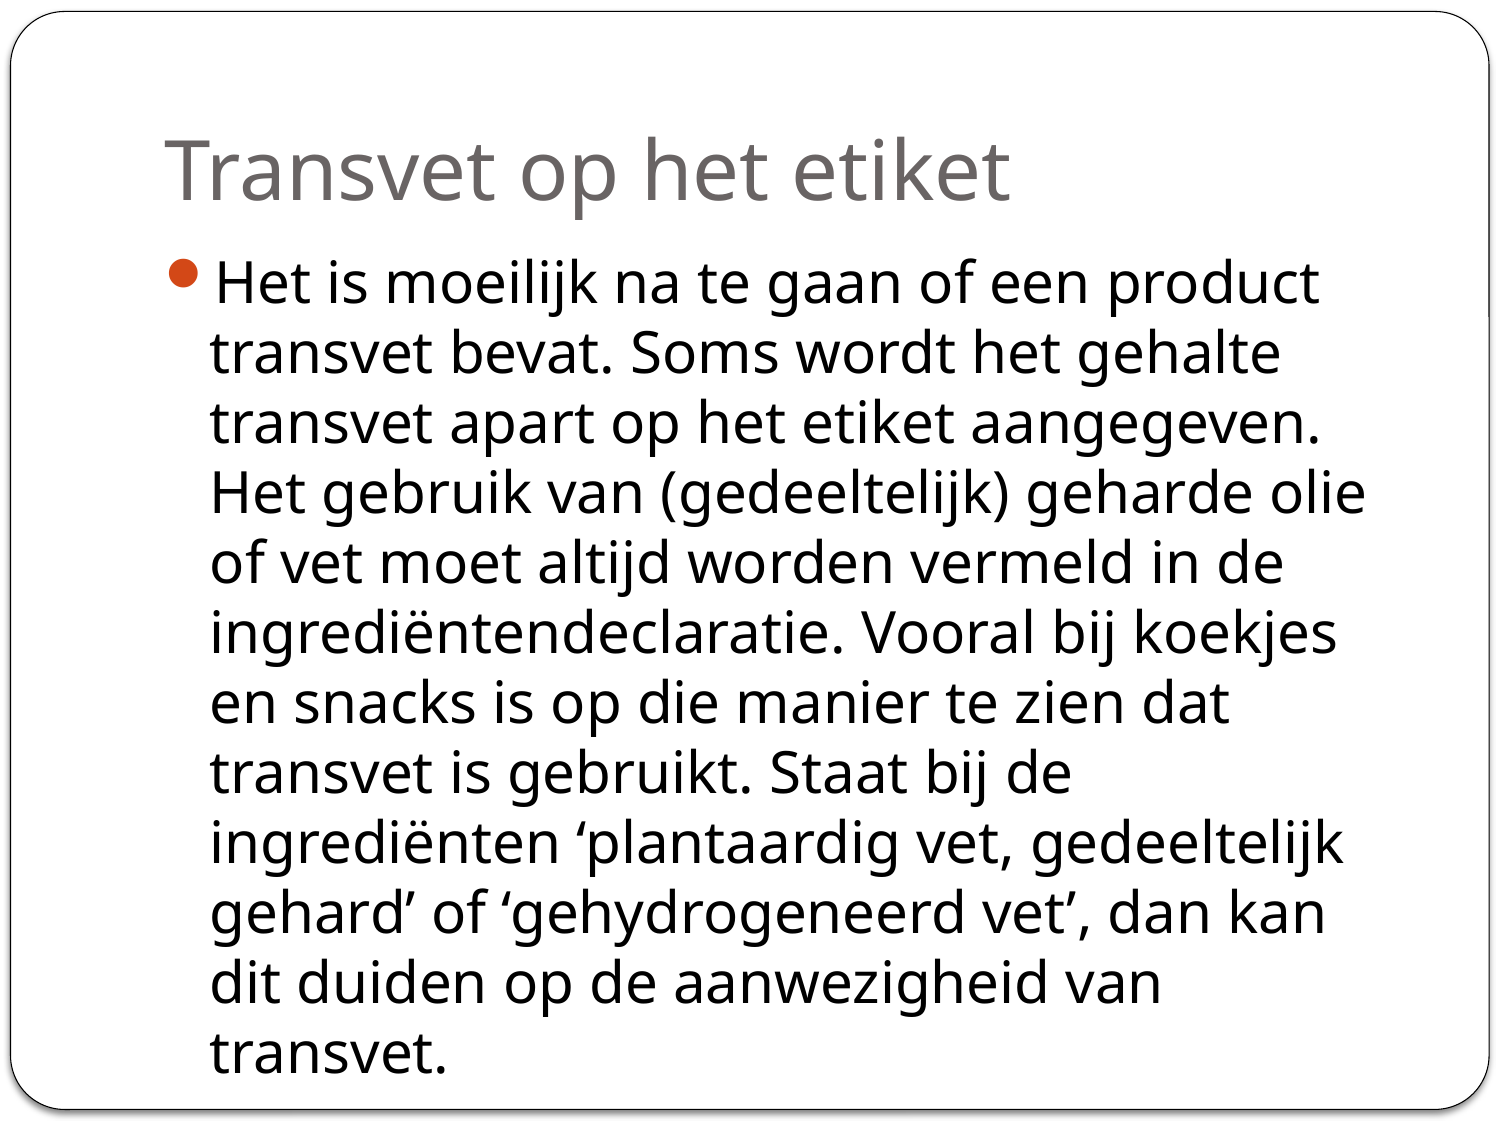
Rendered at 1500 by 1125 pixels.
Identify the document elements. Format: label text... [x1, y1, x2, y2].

list Het is moeilijk na te gaan of een product transvet bevat. Soms wordt het gehalte transvet apart op het etiket aangegeven. Het gebruik van (gedeeltelijk) geharde olie of vet moet altijd worden vermeld in de ingrediëntendeclaratie. Vooral bij koekjes en snacks is op die manier te zien dat transvet is gebruikt. Staat bij de ingrediënten ‘plantaardig vet, gedeeltelijk gehard’ of ‘gehydrogeneerd vet’, dan kan dit duiden op de aanwezigheid van transvet. [150, 237, 1425, 988]
title Transvet op het etiket [150, 45, 1425, 233]
